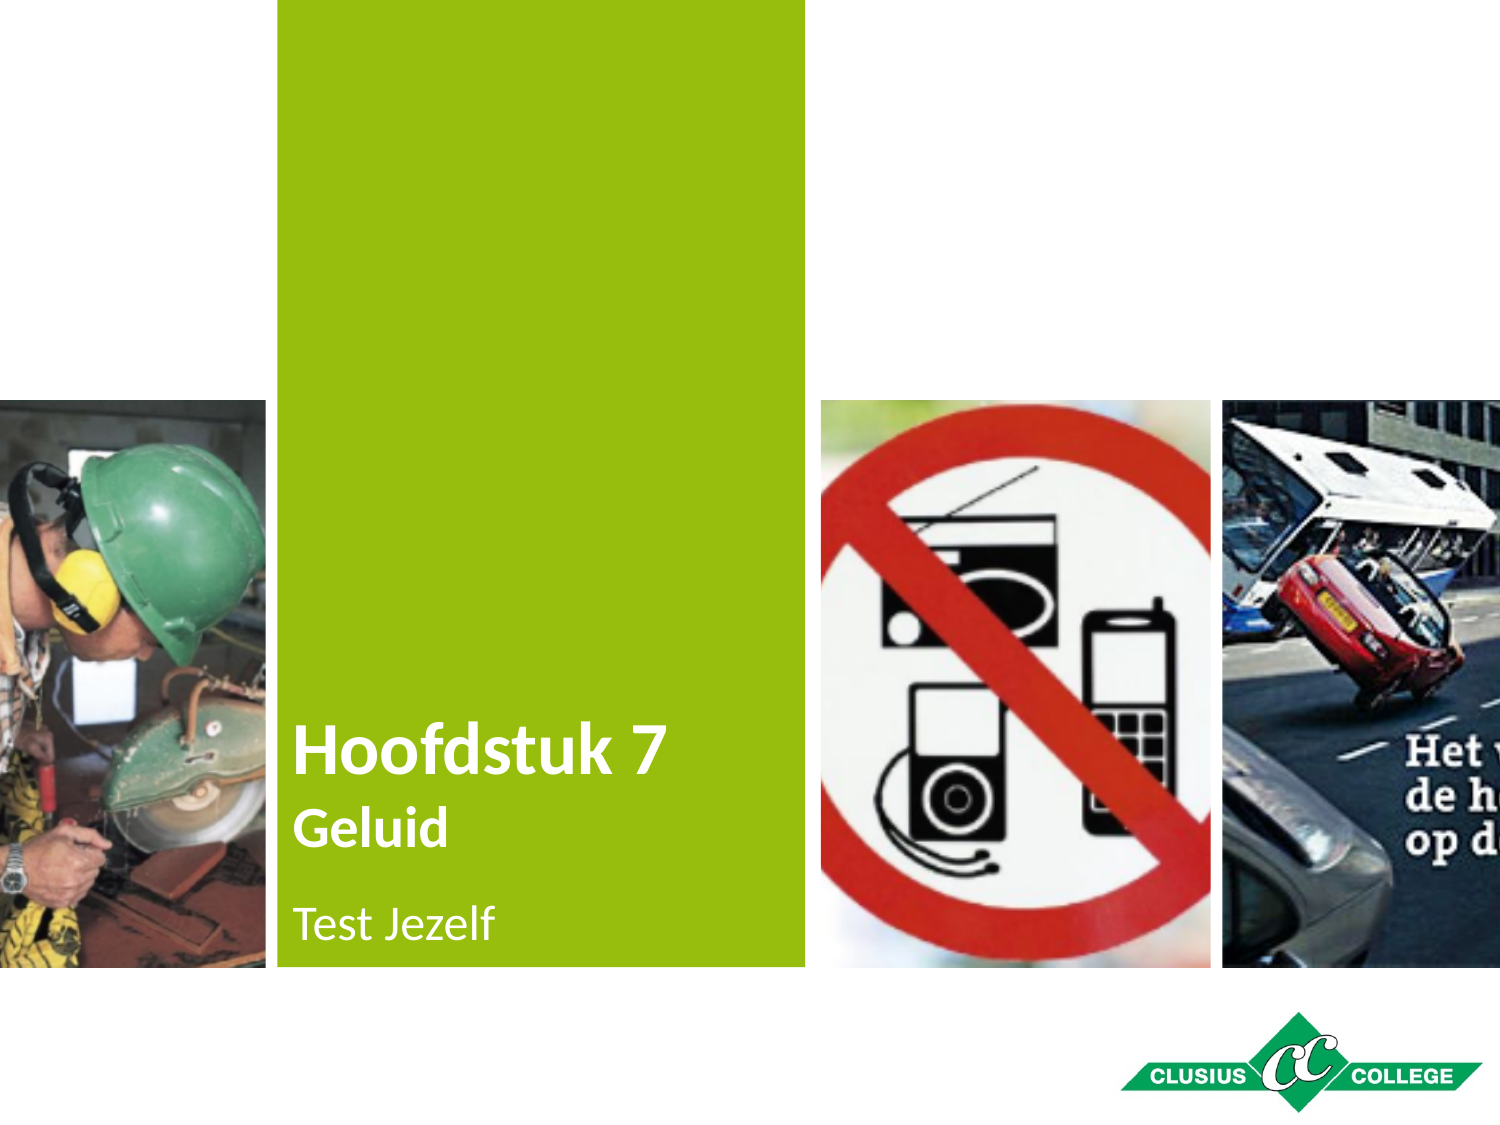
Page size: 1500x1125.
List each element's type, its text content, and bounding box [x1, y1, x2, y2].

picture [0, 399, 266, 968]
title Hoofdstuk 7 Geluid [277, 683, 806, 875]
subtitle Test Jezelf [277, 882, 815, 965]
picture [820, 399, 1211, 968]
picture [1103, 999, 1500, 1125]
text_box [275, 0, 807, 969]
picture [1222, 399, 1500, 968]
